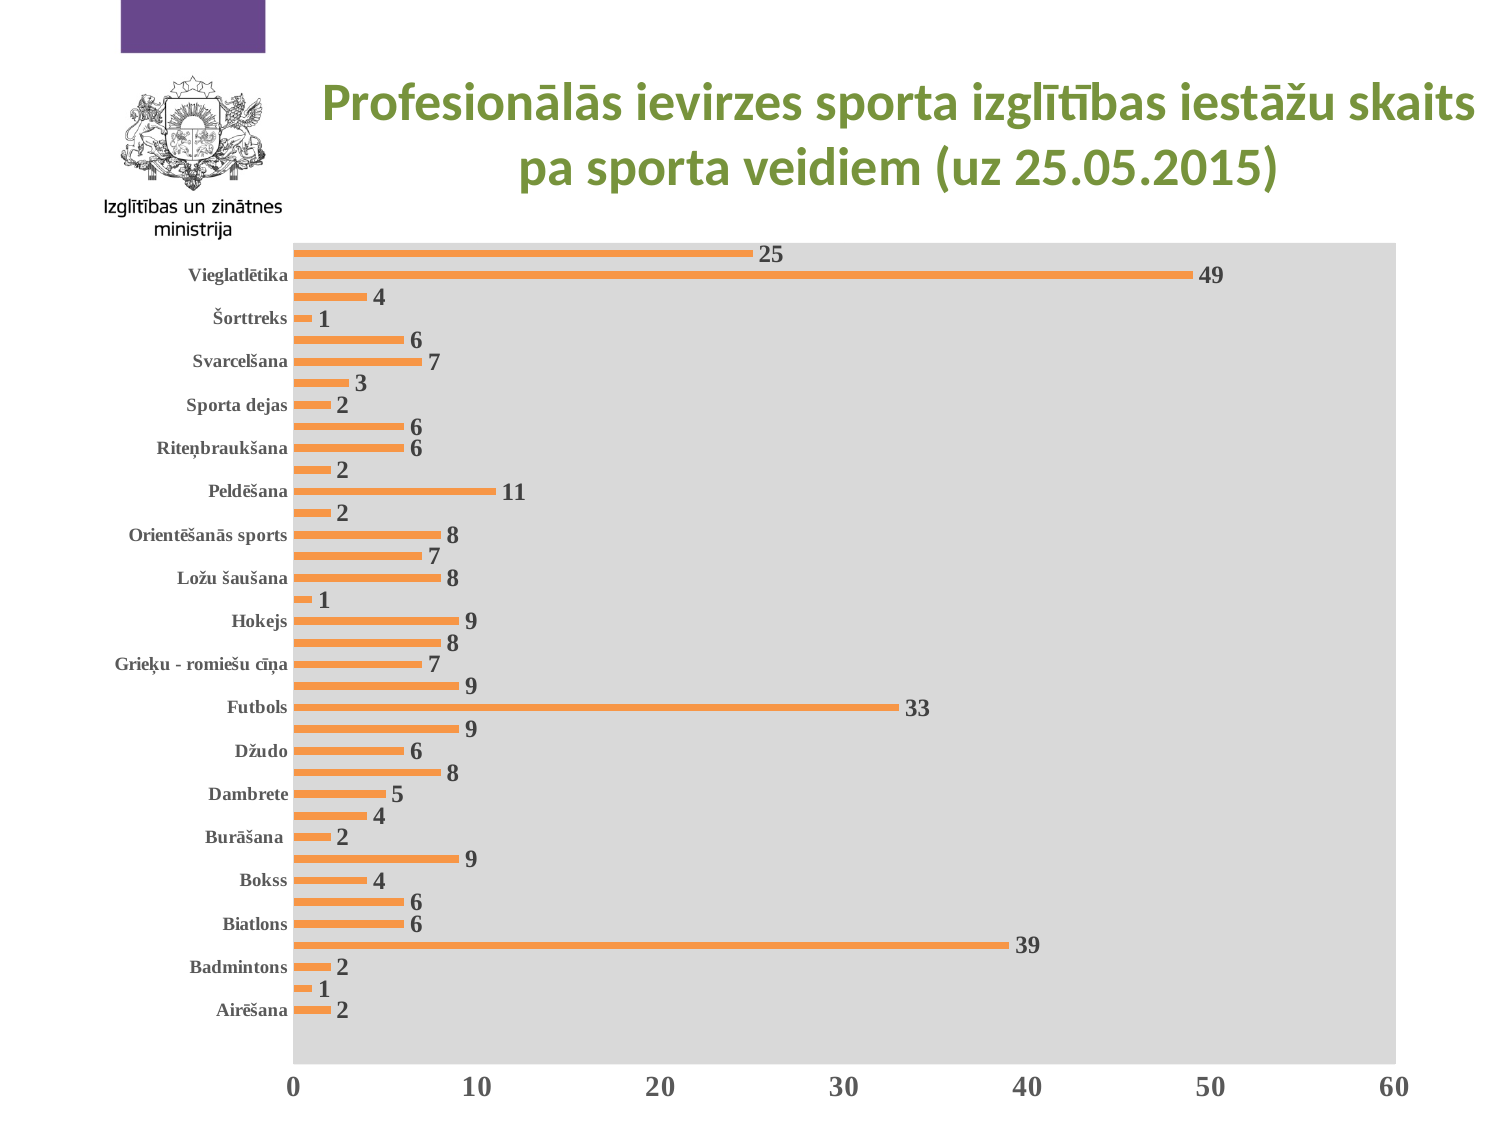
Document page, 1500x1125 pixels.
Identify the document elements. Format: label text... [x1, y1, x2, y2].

picture [48, 0, 338, 322]
text_box Profesionālās ievirzes sporta izglītības iestāžu skaits pa sporta veidiem (uz 25.05.2015) [341, 37, 1500, 225]
chart [87, 224, 1438, 1122]
